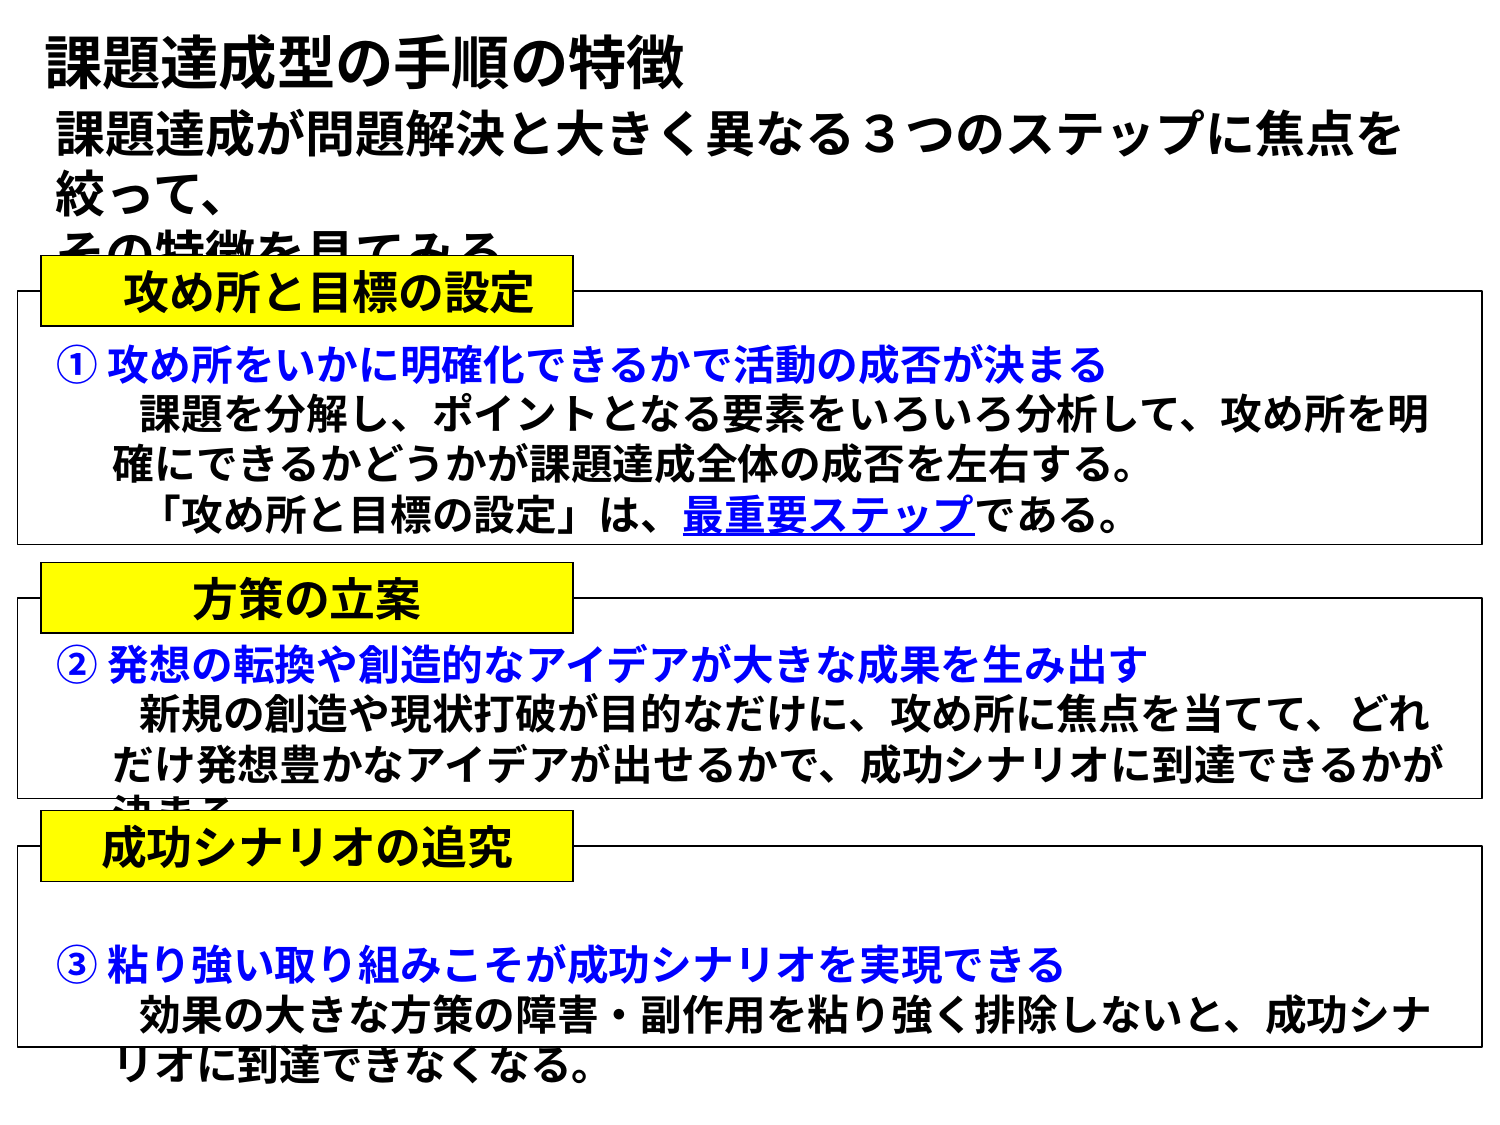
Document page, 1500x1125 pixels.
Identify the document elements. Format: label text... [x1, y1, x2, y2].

text_box 攻め所と目標の設定 [41, 255, 573, 327]
text_box [16, 844, 41, 1049]
list ①攻め所をいかに明確化できるかで活動の成否が決まる 課題を分解し、ポイントとなる要素をいろいろ分析して、攻め所を明確にできるかどうかが課題達成全体の成否を左右する。 「攻め所と目標の設定」は、最重要ステップである。 ②発想の転換や創造的なアイデアが大きな成果を生み出す 新規の創造や現状打破が目的なだけに、攻め所に焦点を当てて、どれだけ発想豊かなアイデアが出せるかで、成功シナリオに到達できるかが決まる。 ③粘り強い取り組みこそが成功シナリオを実現できる 効果の大きな方策の障害・副作用を粘り強く排除しないと、成功シナリオに到達できなくなる。 [41, 330, 1471, 1059]
text_box 成功シナリオの追究 [41, 810, 573, 882]
text_box 課題達成型の手順の特徴 [29, 19, 762, 83]
text_box [16, 596, 41, 801]
text_box [1471, 844, 1484, 1049]
text_box [16, 289, 1484, 547]
text_box 課題達成が問題解決と大きく異なる３つのステップに焦点を絞って、 その特徴を見てみる [29, 83, 1465, 302]
text_box 方策の立案 [41, 562, 573, 634]
text_box [1471, 596, 1484, 801]
